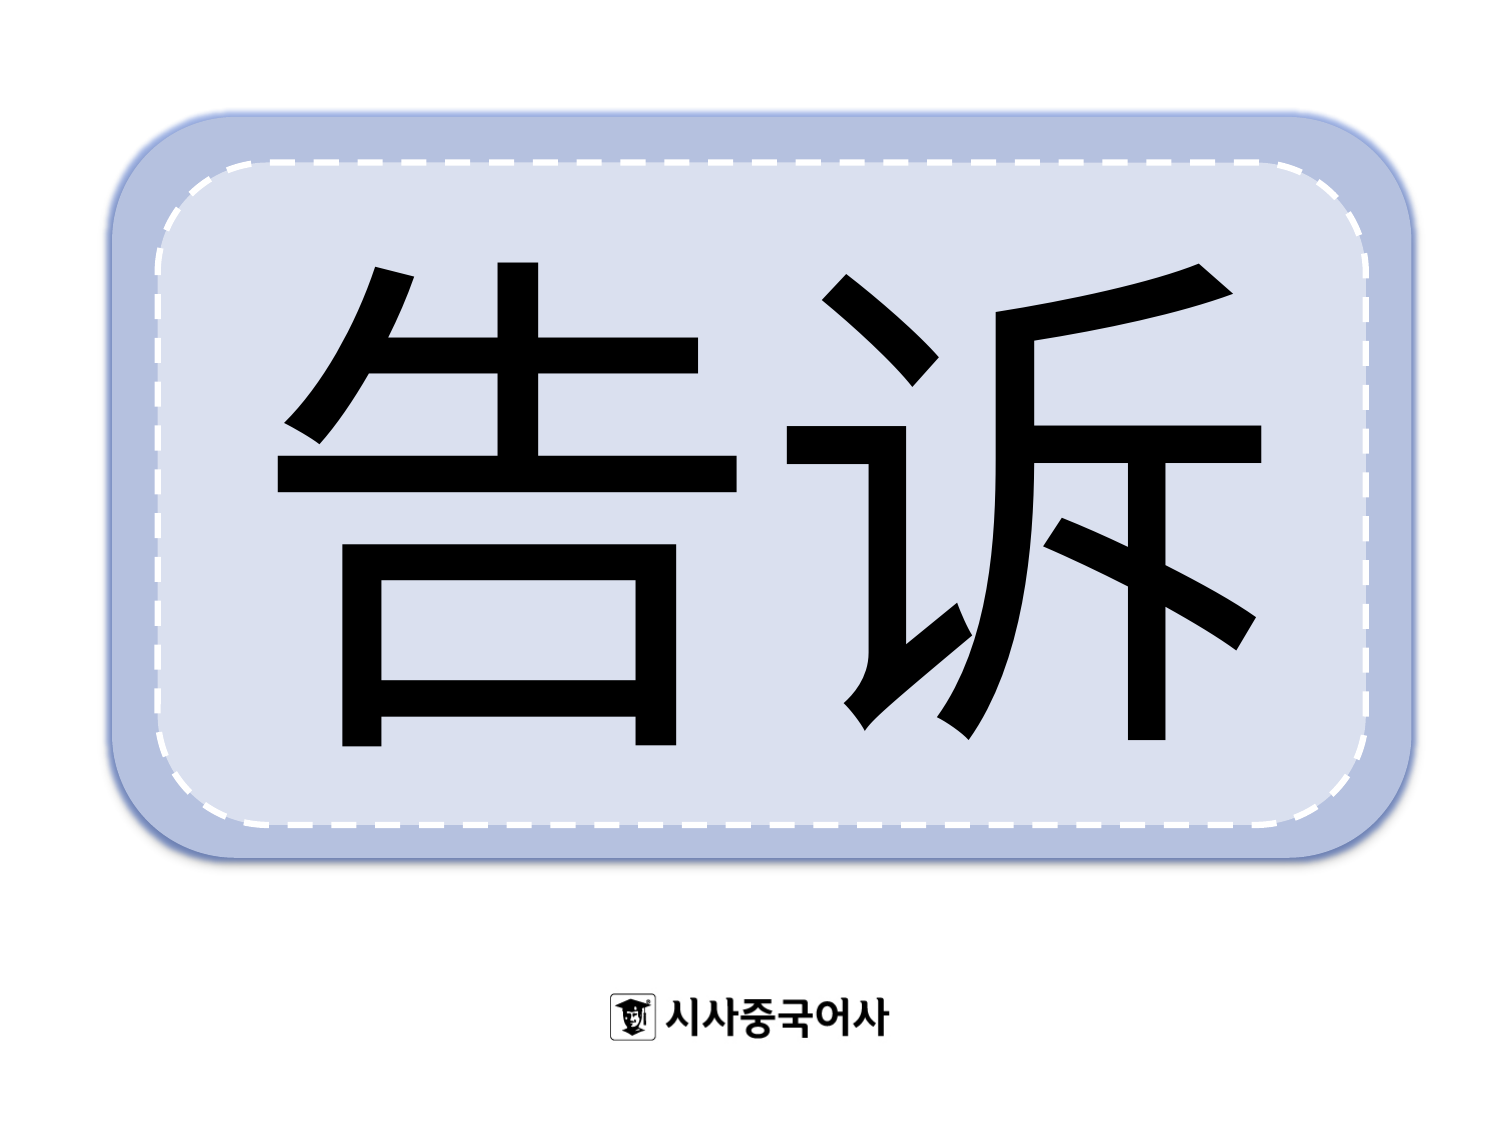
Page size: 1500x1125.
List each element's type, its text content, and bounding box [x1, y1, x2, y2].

text_box 告诉 [162, 160, 1371, 824]
picture [602, 987, 898, 1047]
